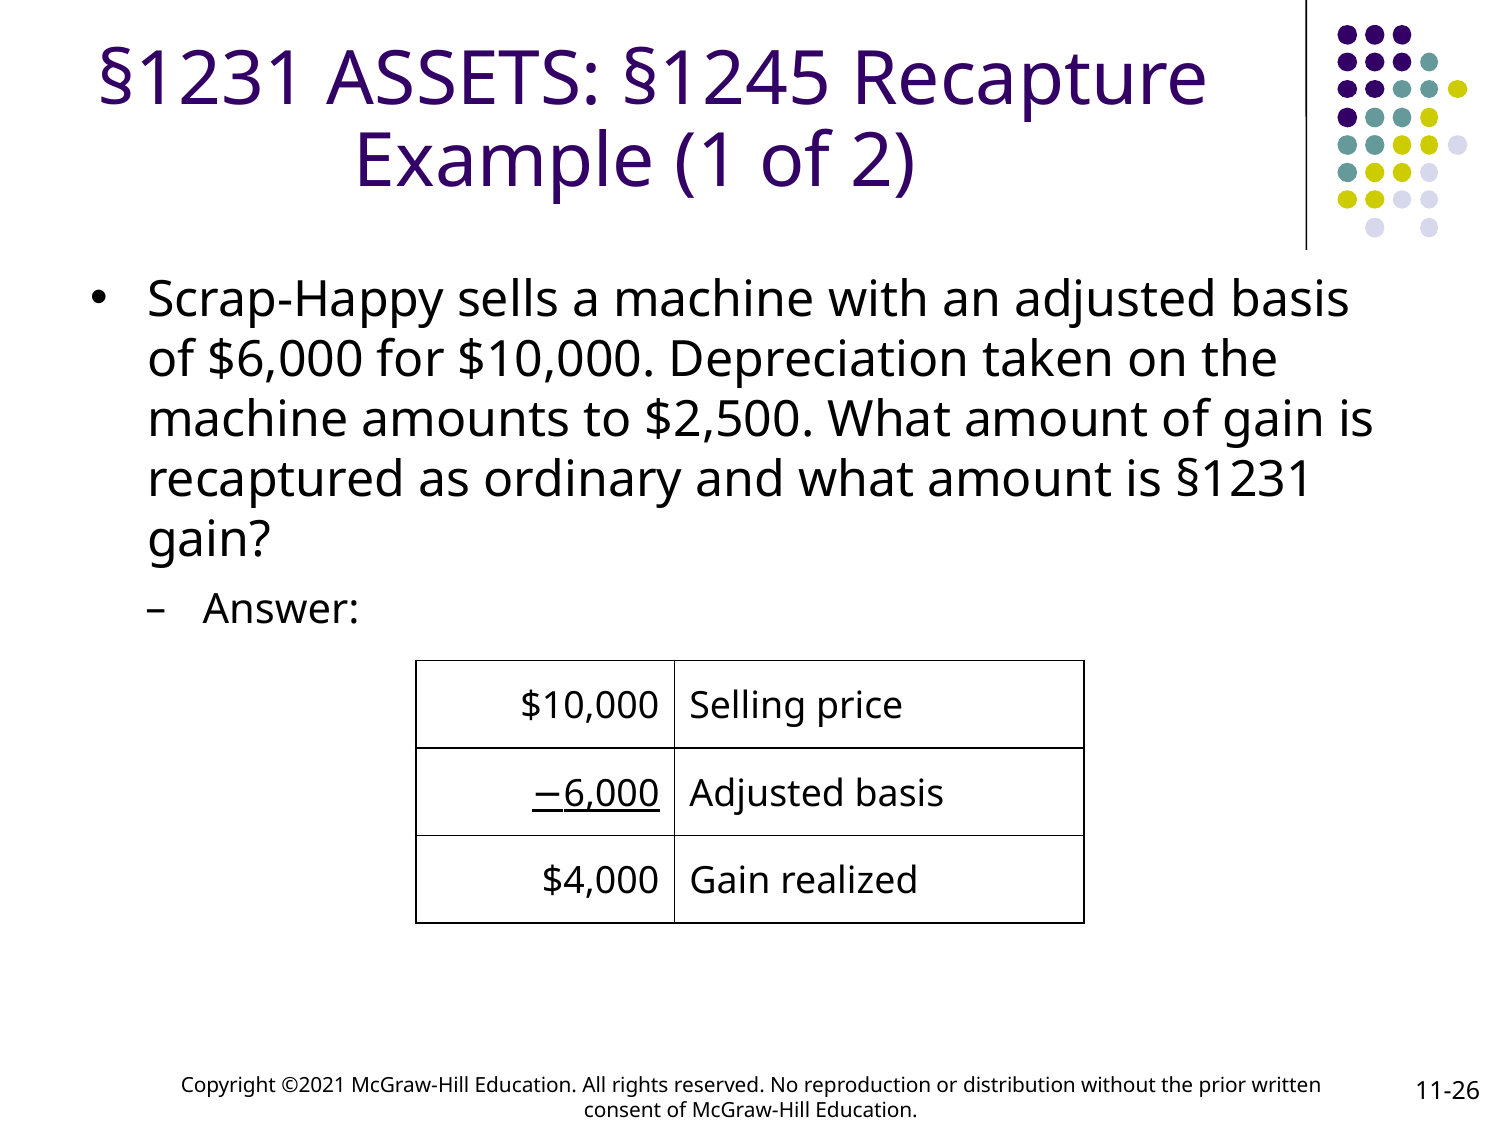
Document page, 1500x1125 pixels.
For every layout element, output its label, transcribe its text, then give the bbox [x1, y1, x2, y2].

table_cell $4,000 [417, 836, 674, 922]
table_header $10,000 [417, 661, 674, 747]
table_cell Gain realized [675, 836, 1083, 922]
table_cell −6,000 [417, 749, 674, 835]
table_header Selling price [675, 661, 1083, 747]
list Scrap-Happy sells a machine with an adjusted basis of $6,000 for $10,000. Depreciation taken on the machine amounts to $2,500. What amount of gain is recaptured as ordinary and what amount is §1231 gain? Answer: [75, 259, 1425, 1062]
table_cell Adjusted basis [675, 749, 1083, 835]
title §1231 ASSETS: §1245 Recapture Example (1 of 2) [32, 8, 1275, 234]
slide_number 11-26 [1345, 1061, 1496, 1122]
